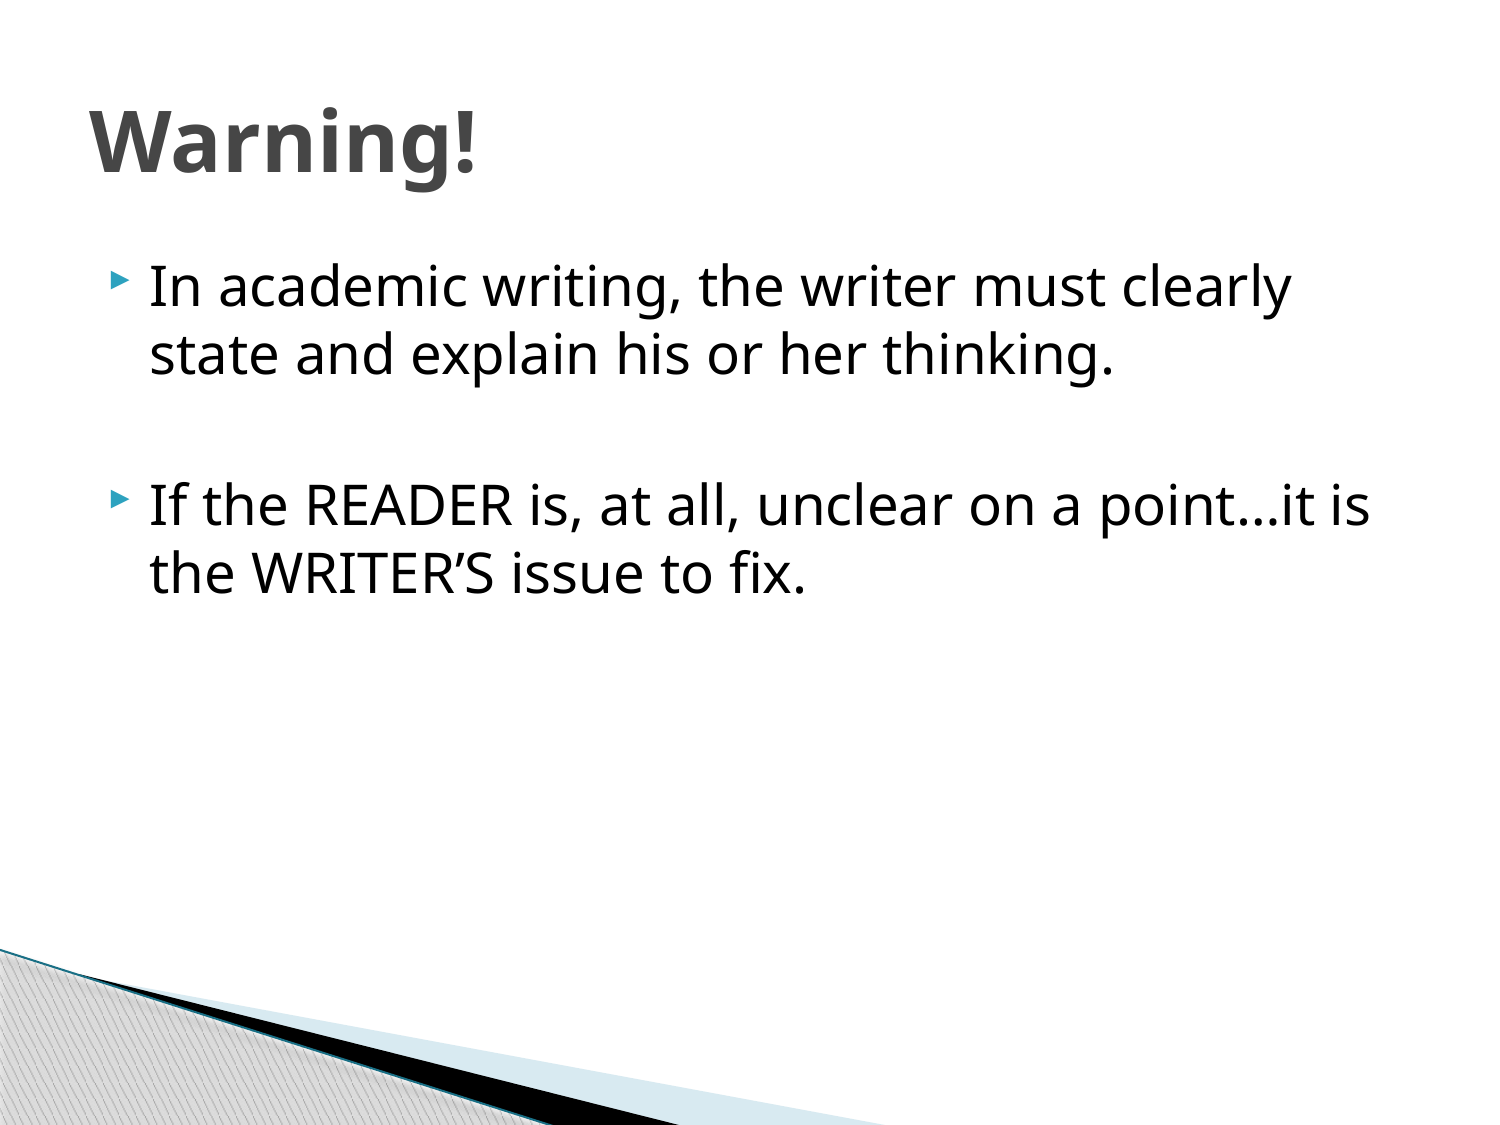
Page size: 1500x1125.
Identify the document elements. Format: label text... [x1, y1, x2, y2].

title Warning! [75, 45, 1425, 233]
list In academic writing, the writer must clearly state and explain his or her thinking. If the READER is, at all, unclear on a point…it is the WRITER’S issue to fix. [75, 243, 1425, 986]
